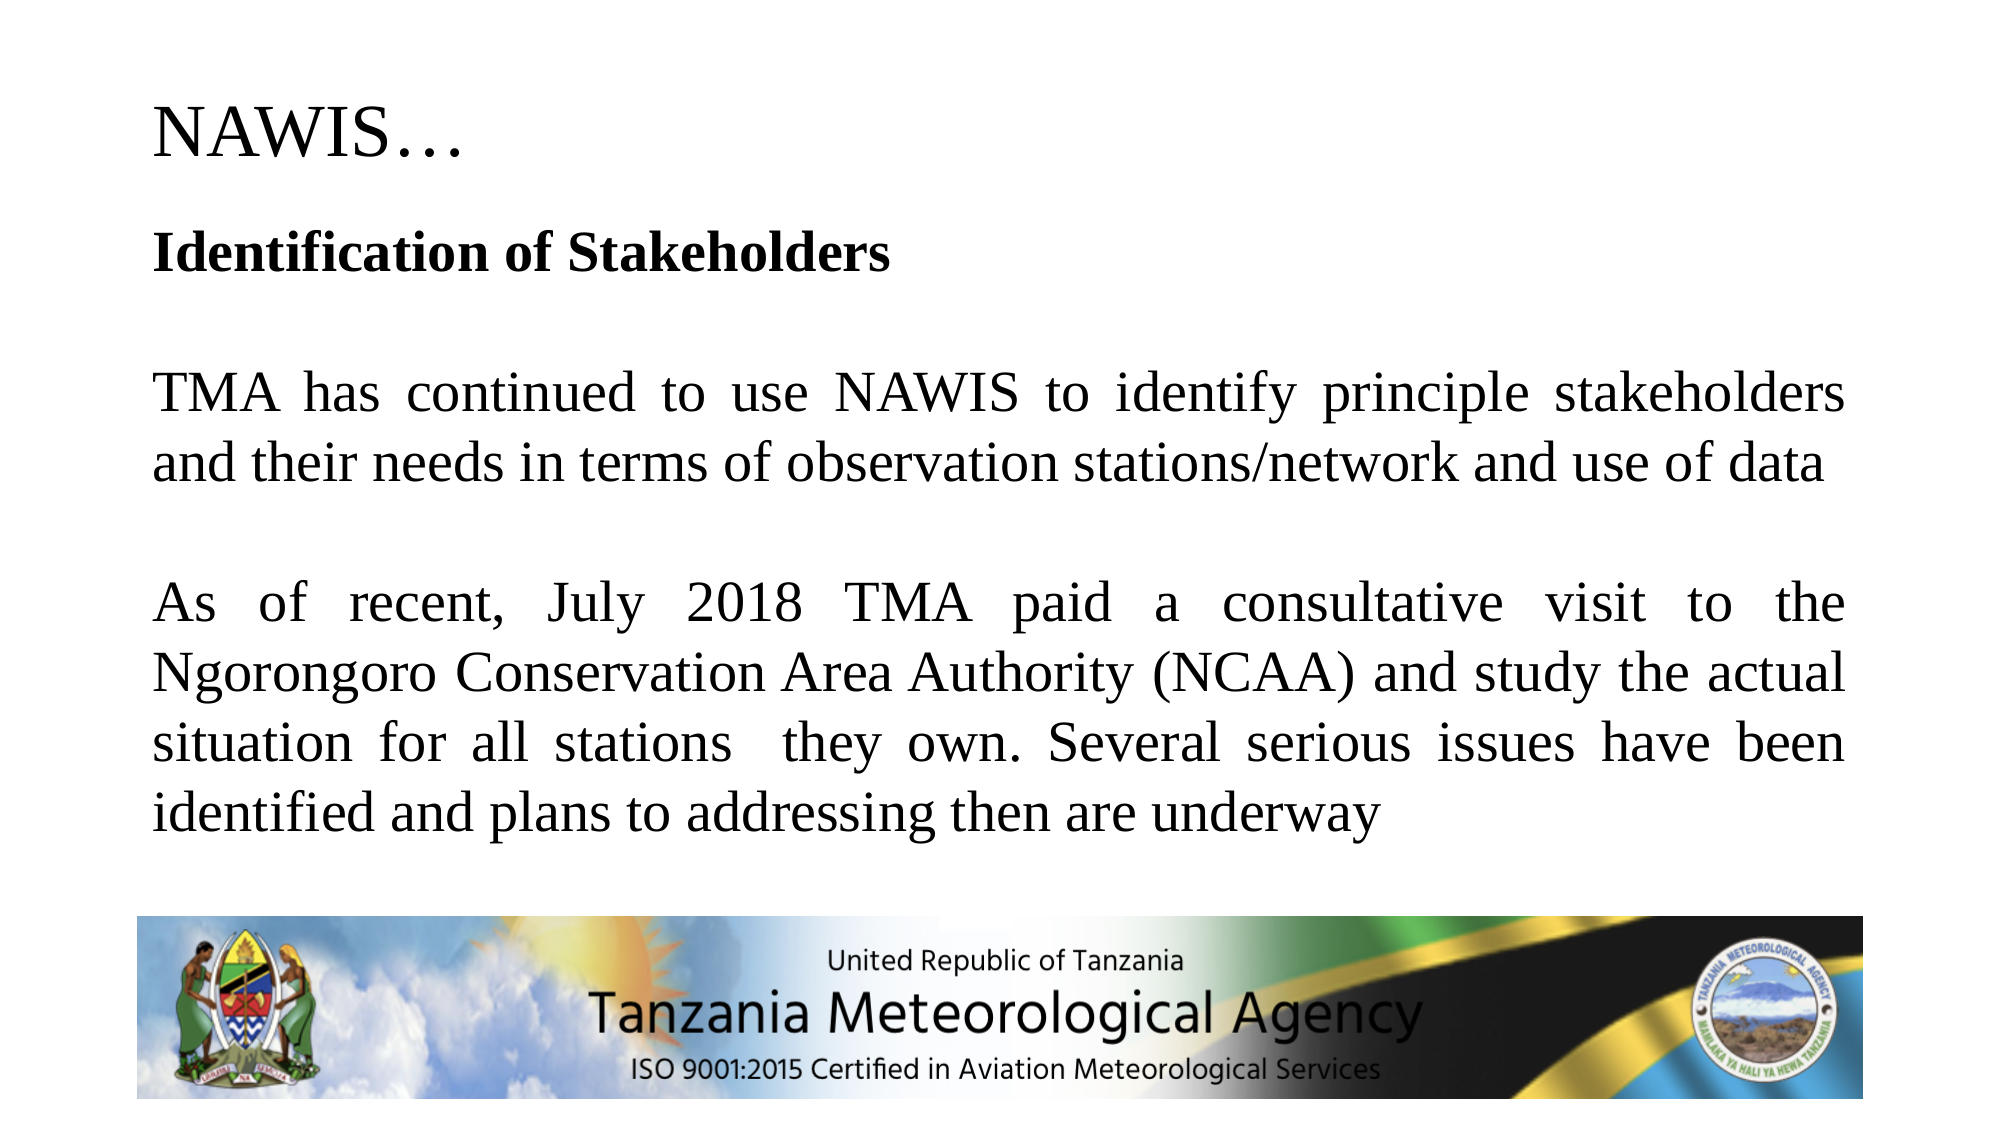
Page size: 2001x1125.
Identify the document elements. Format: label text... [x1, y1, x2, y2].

list Identification of Stakeholders TMA has continued to use NAWIS to identify principle stakeholders and their needs in terms of observation stations/network and use of data As of recent, July 2018 TMA paid a consultative visit to the Ngorongoro Conservation Area Authority (NCAA) and study the actual situation for all stations they own. Several serious issues have been identified and plans to addressing then are underway [137, 205, 1863, 916]
title NAWIS… [137, 59, 1863, 205]
picture [137, 916, 1863, 1099]
